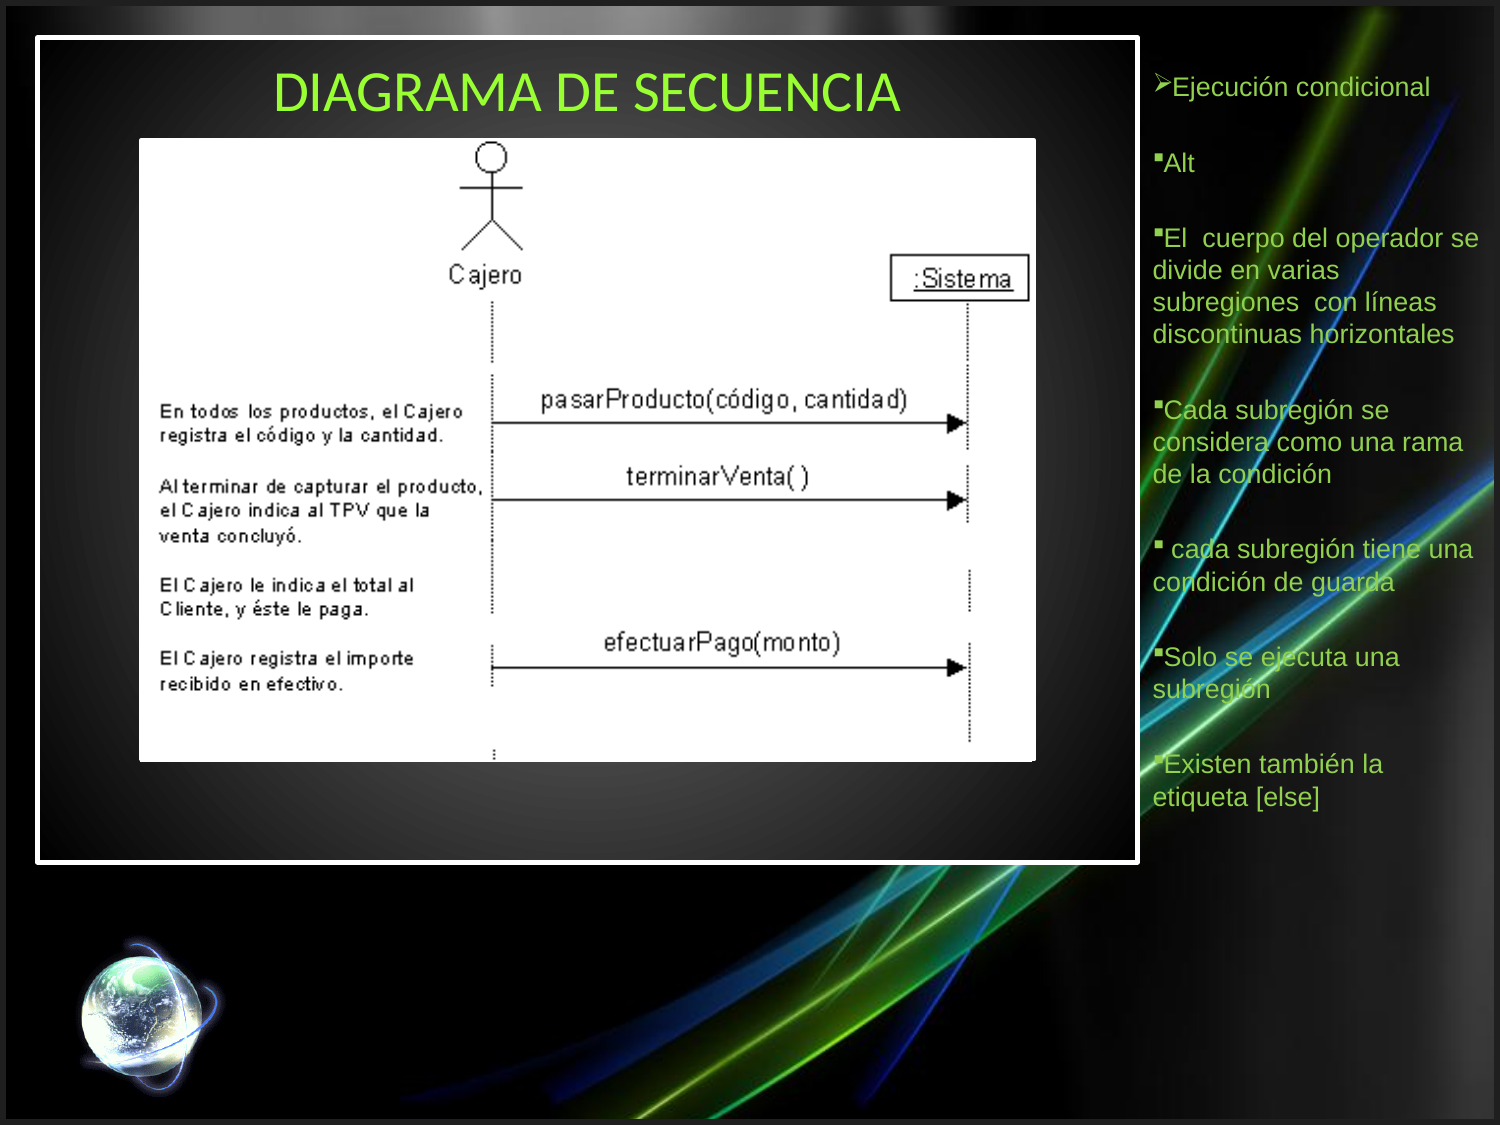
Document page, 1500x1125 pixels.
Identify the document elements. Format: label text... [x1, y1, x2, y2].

list Ejecución condicional Alt El cuerpo del operador se divide en varias subregiones con líneas discontinuas horizontales Cada subregión se considera como una rama de la condición cada subregión tiene una condición de guarda Solo se ejecuta una subregión Existen también la etiqueta [else] [1137, 62, 1500, 825]
picture [6, 6, 1494, 1119]
picture [140, 140, 1032, 762]
title DIAGRAMA DE SECUENCIA [137, 37, 1038, 131]
